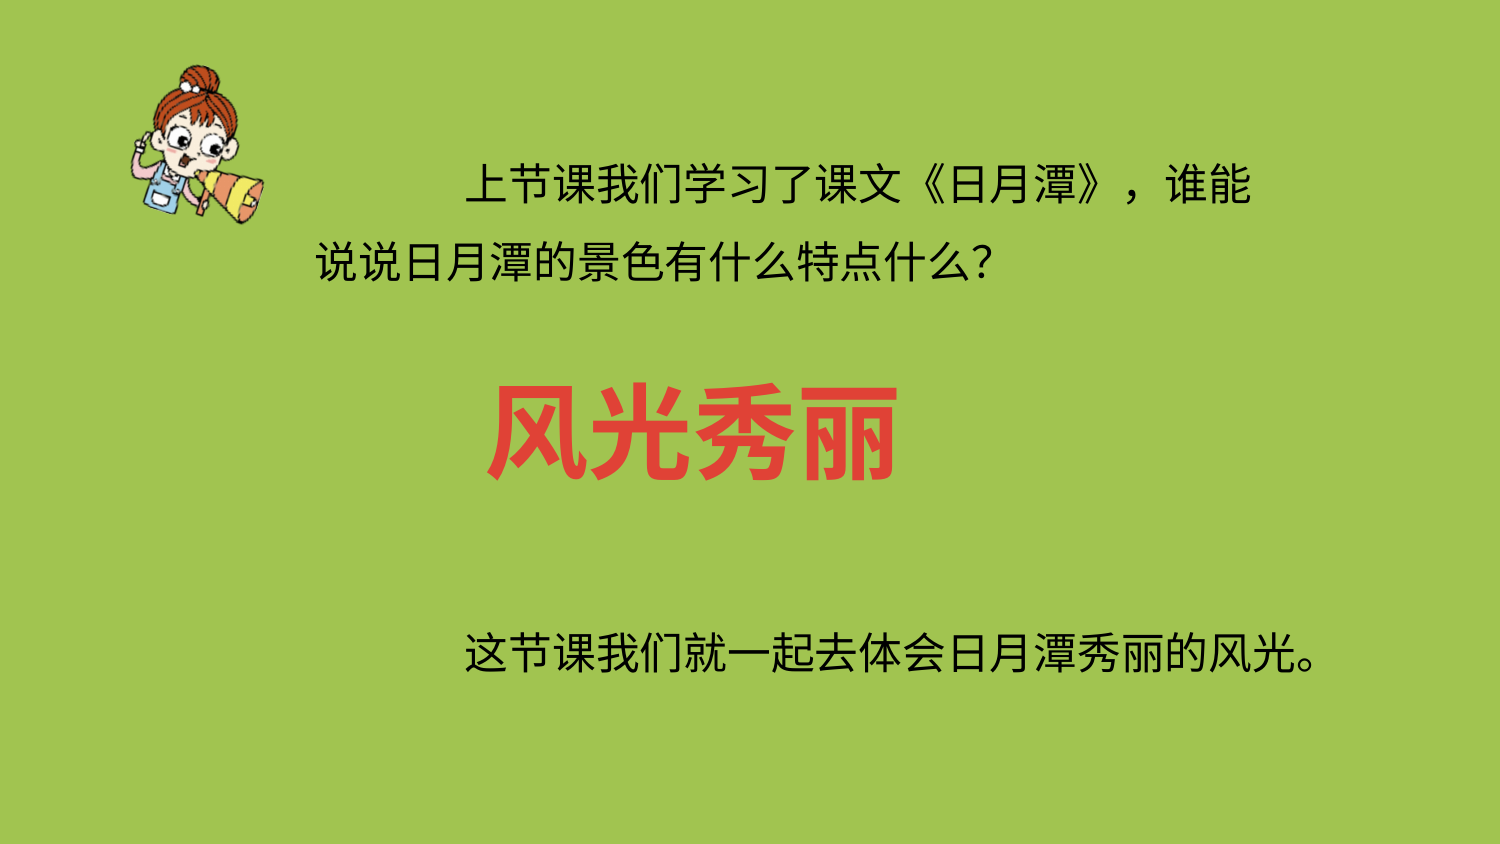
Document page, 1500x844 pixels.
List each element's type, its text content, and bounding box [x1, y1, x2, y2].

text_box 风光秀丽 [473, 361, 975, 498]
text_box 这节课我们就一起去体会日月潭秀丽的风光。 [303, 594, 1372, 684]
picture [118, 53, 293, 238]
text_box 上节课我们学习了课文《日月潭》，谁能说说日月潭的景色有什么特点什么？ [303, 124, 1282, 293]
